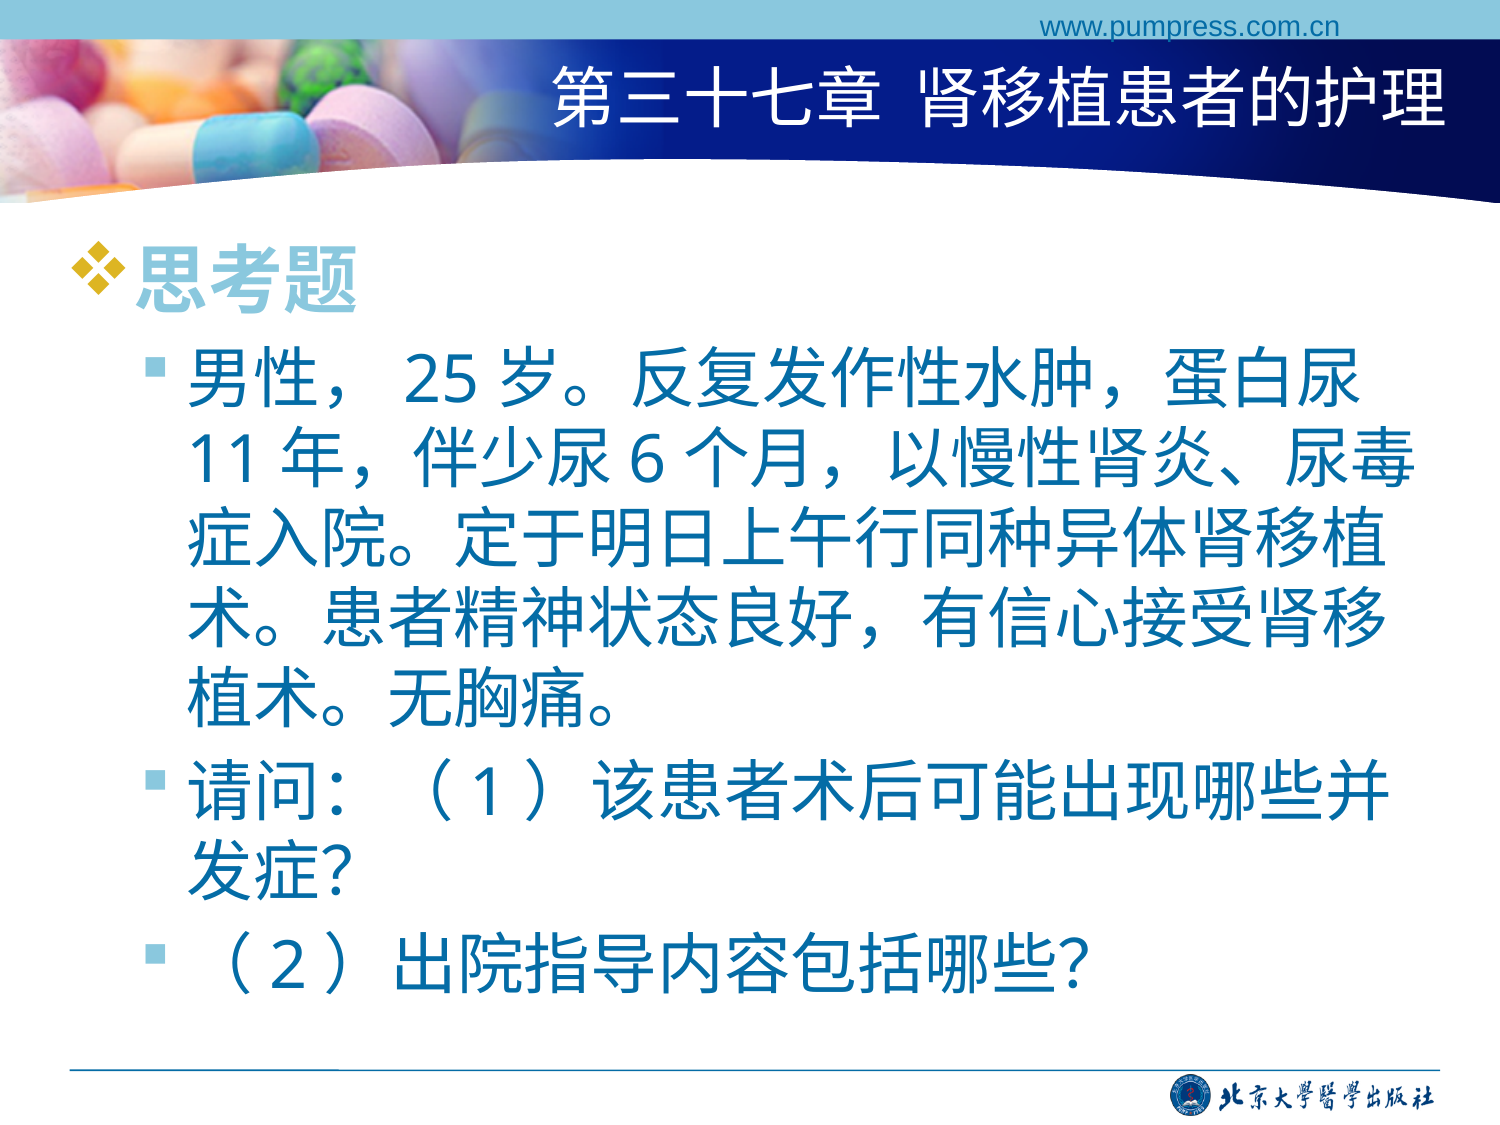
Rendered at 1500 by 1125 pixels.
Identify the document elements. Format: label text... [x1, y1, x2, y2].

slide_number www.pumpress.com.cn [1025, 0, 1463, 38]
picture [1170, 1074, 1436, 1118]
list 思考题 男性，25岁。反复发作性水肿，蛋白尿11年，伴少尿6个月，以慢性肾炎、尿毒症入院。定于明日上午行同种异体肾移植术。患者精神状态良好，有信心接受肾移植术。无胸痛。 请问：（1）该患者术后可能出现哪些并发症？ （2）出院指导内容包括哪些？ [49, 224, 1463, 1026]
picture [0, 40, 1500, 203]
title 第三十七章 肾移植患者的护理 [137, 49, 1463, 143]
